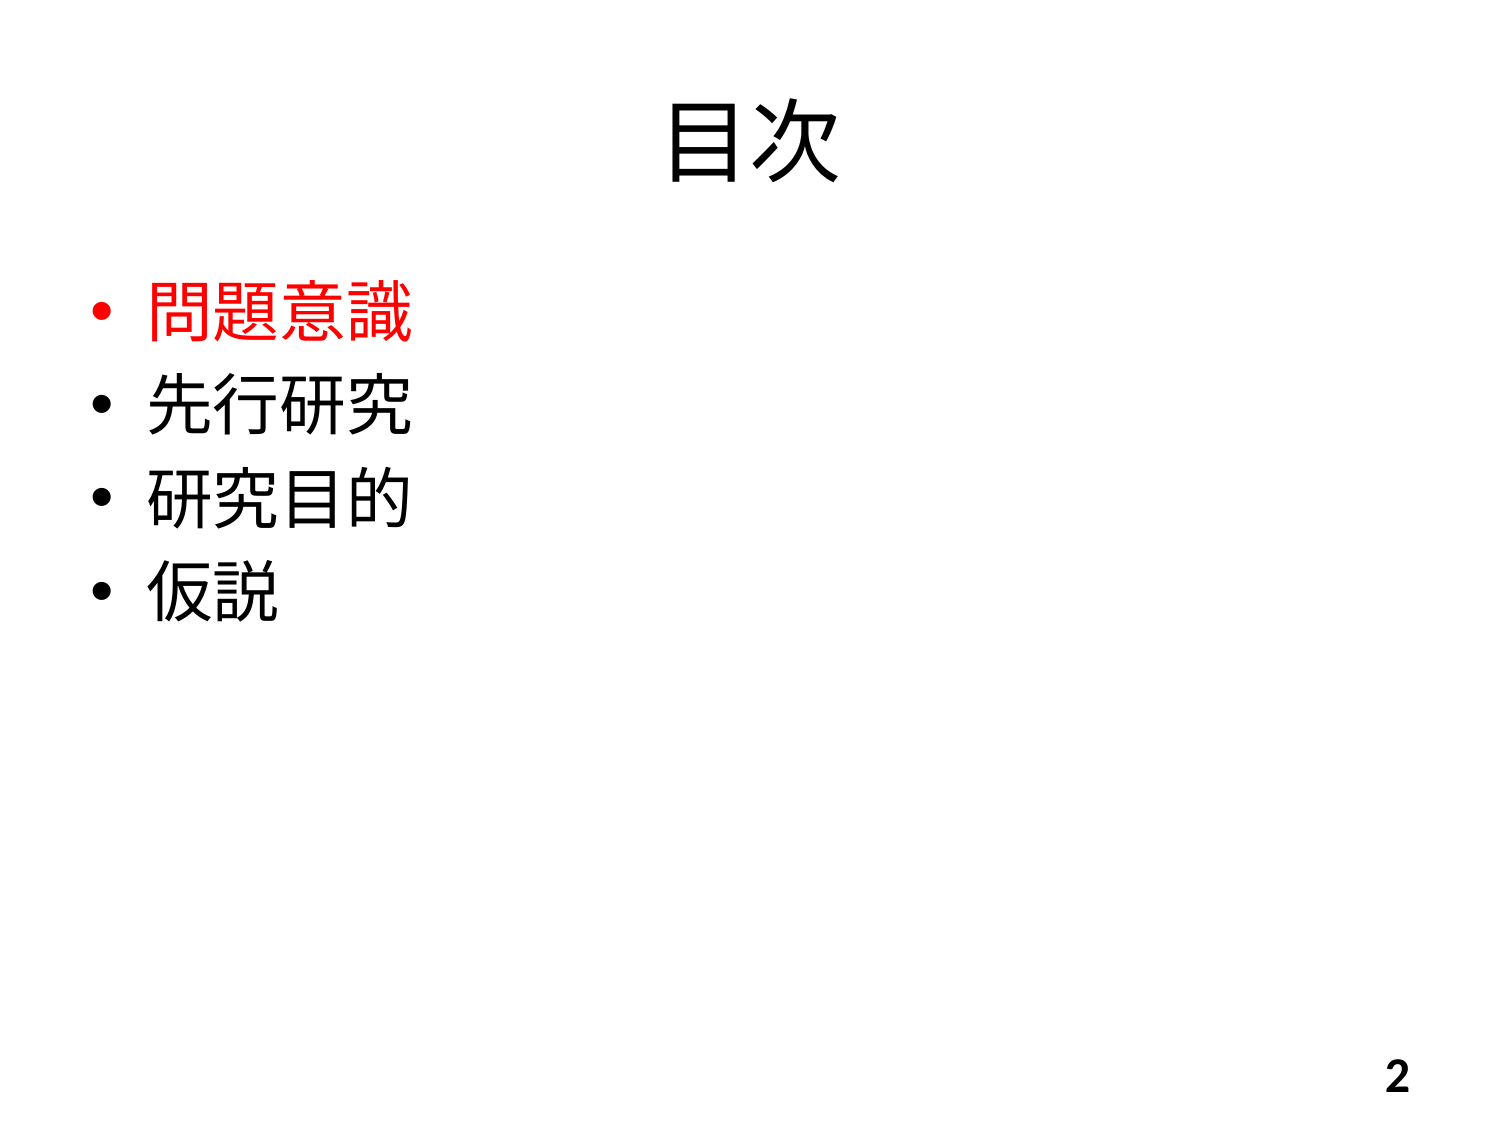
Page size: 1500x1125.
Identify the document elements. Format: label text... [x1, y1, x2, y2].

list 問題意識 先行研究 研究目的 仮説 [75, 262, 1425, 1005]
title 目次 [75, 45, 1425, 233]
slide_number 2 [1074, 1042, 1425, 1103]
